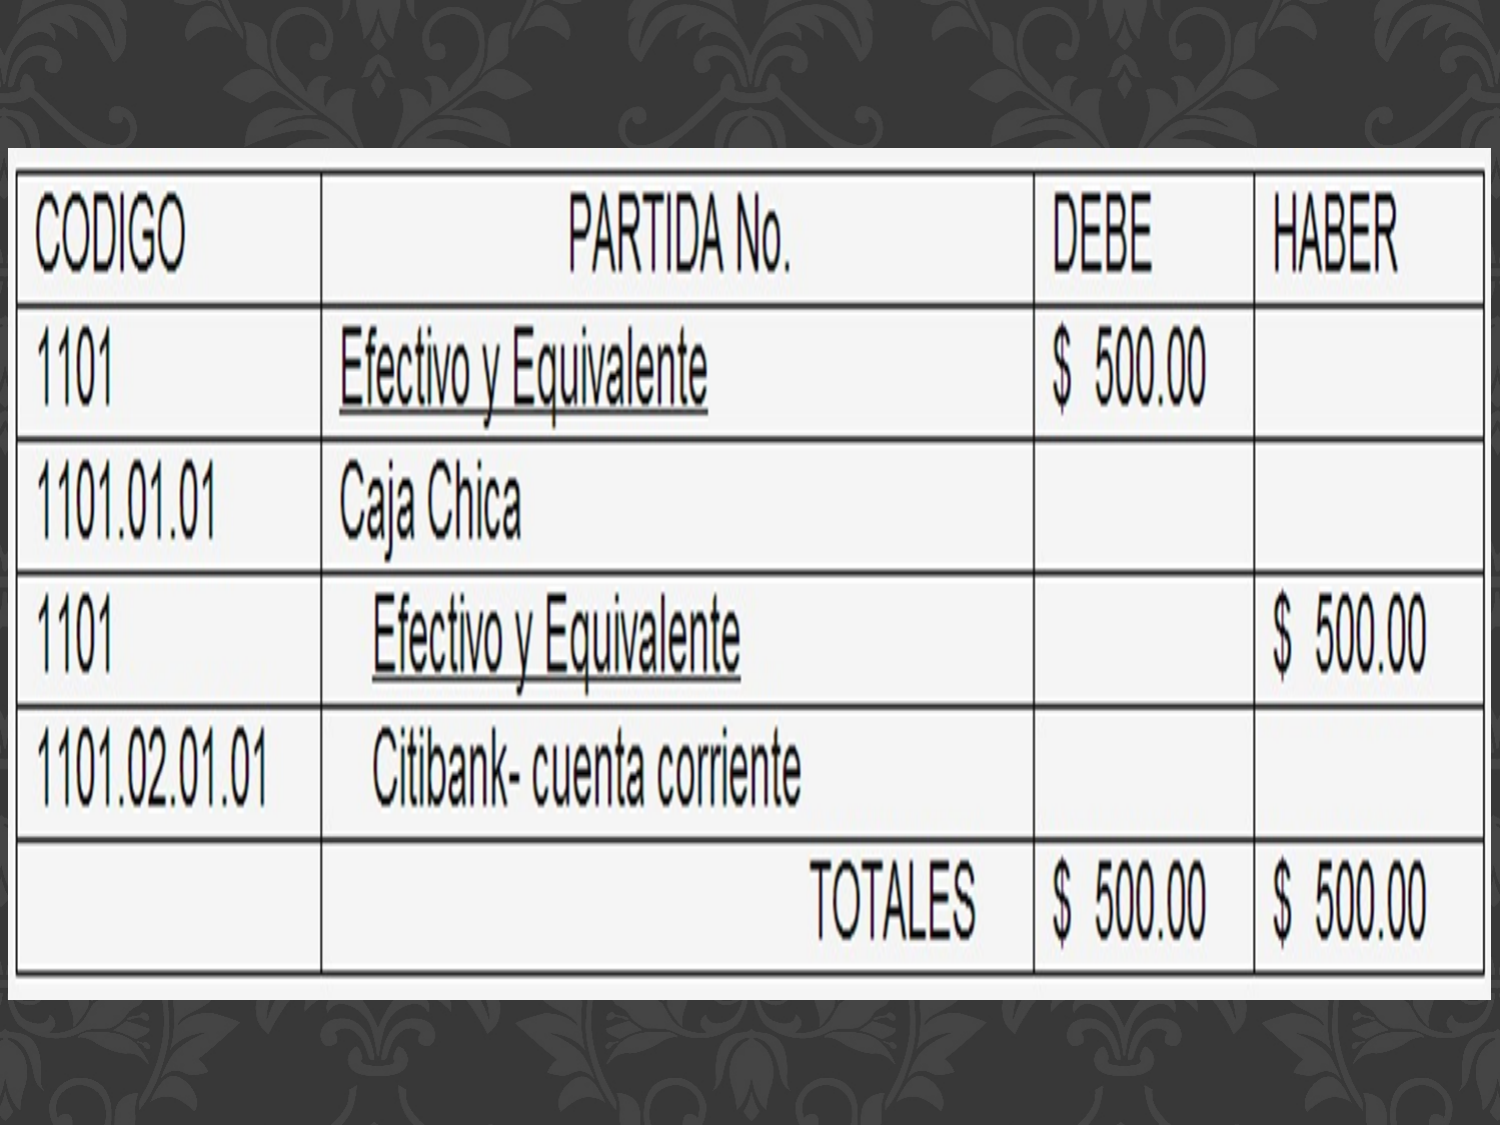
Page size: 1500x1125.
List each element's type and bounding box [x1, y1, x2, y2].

picture [8, 148, 1492, 1000]
